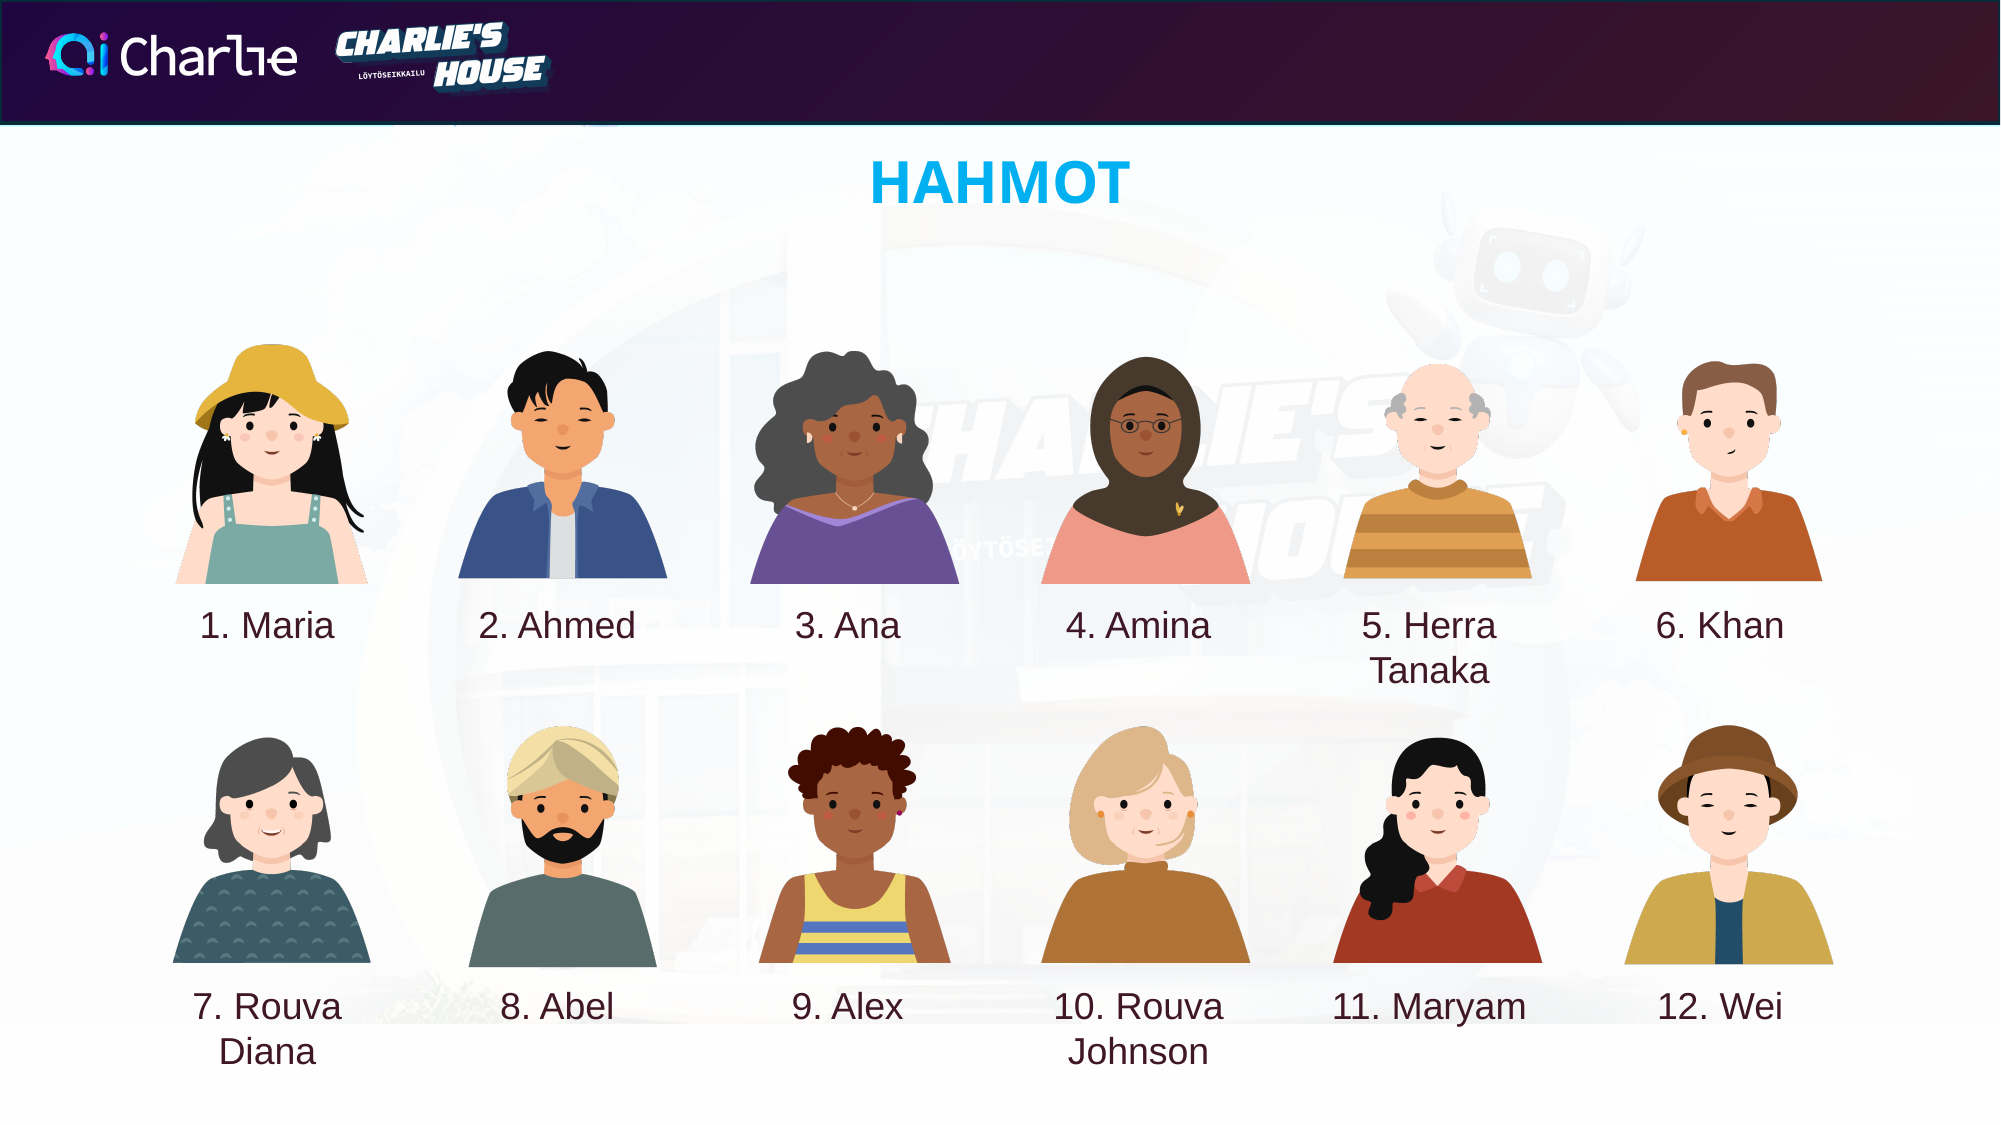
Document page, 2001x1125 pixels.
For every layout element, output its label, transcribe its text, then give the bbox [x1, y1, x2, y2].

picture [335, 21, 556, 99]
text_box 10. Rouva Johnson [973, 1002, 1304, 1080]
picture [45, 32, 297, 76]
text_box 4. Amina [1005, 619, 1272, 654]
text_box 8. Abel [424, 1002, 690, 1035]
text_box 11. Maryam [1296, 1002, 1563, 1035]
picture [121, 694, 1880, 996]
text_box 5. Herra Tanaka [1296, 619, 1563, 693]
text_box 7. Rouva Diana [145, 1002, 389, 1080]
text_box 12. Wei [1587, 1002, 1854, 1035]
text_box 6. Khan [1587, 619, 1854, 654]
text_box 1. Maria [134, 619, 400, 654]
text_box 2. Ahmed [424, 619, 690, 654]
text_box 9. Alex [714, 1002, 973, 1035]
text_box 3. Ana [714, 619, 981, 654]
picture [121, 308, 1880, 610]
text_box HAHMOT [0, 137, 2000, 223]
